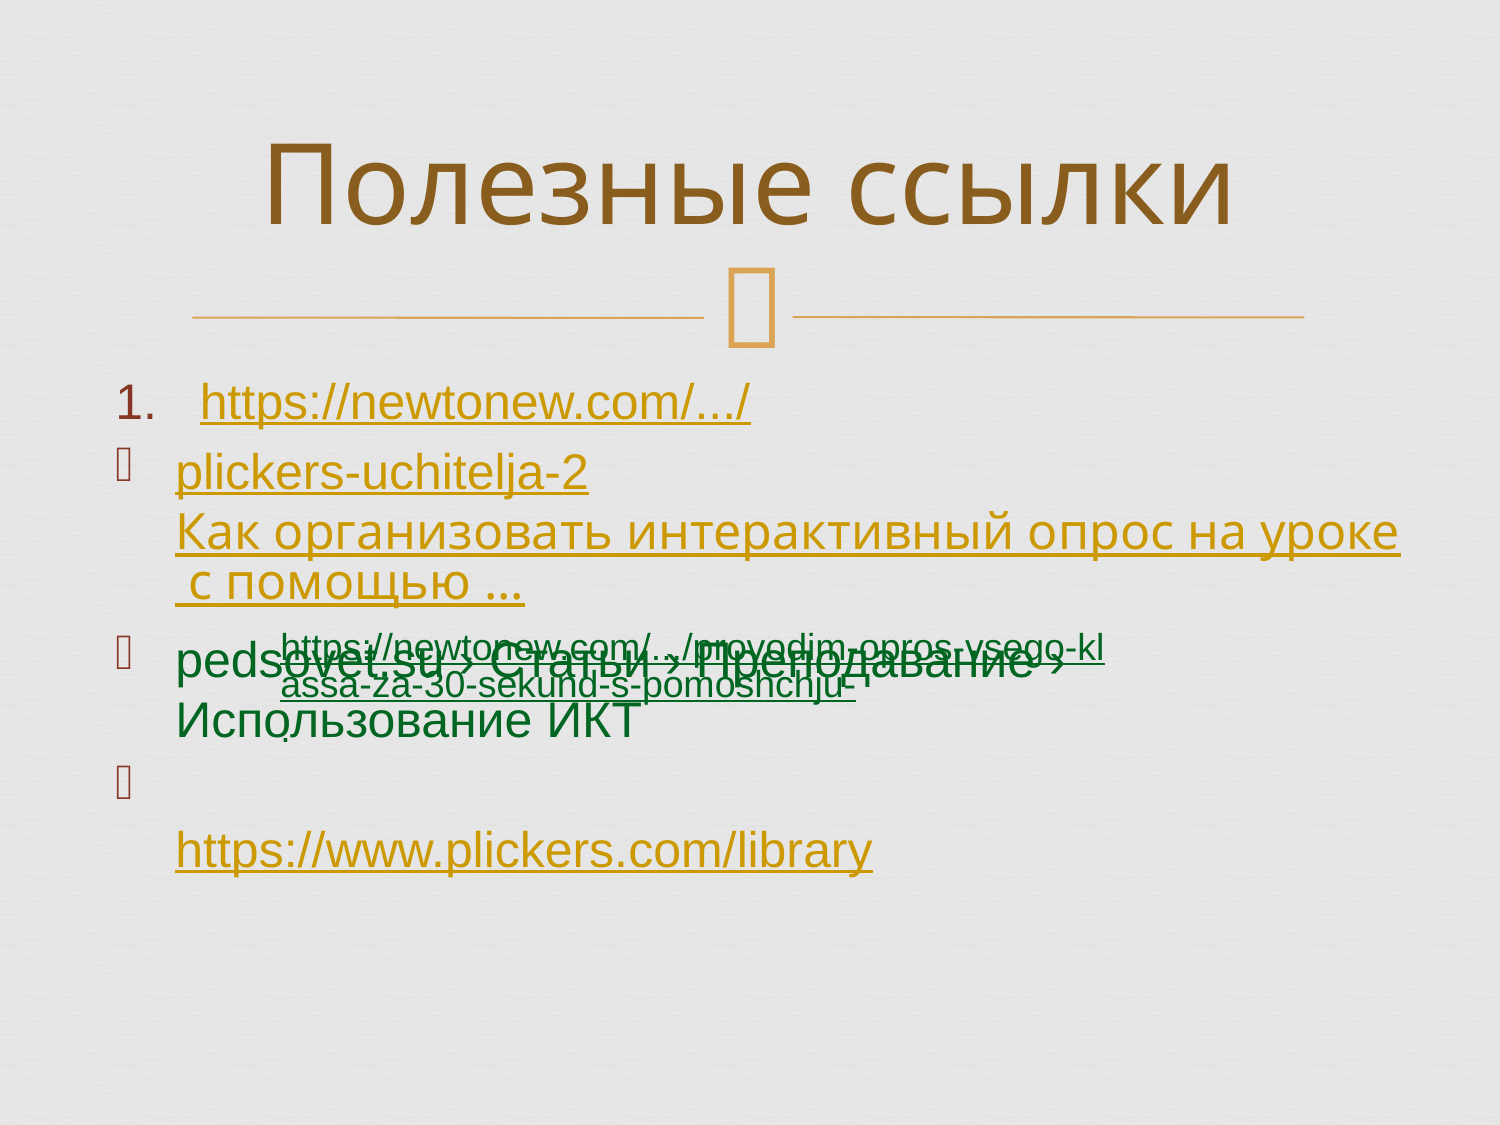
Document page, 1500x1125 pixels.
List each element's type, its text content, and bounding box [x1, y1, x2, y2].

list https://newtonew.com/.../ plickers-uchitelja-2Как организовать интерактивный опрос на уроке с помощью ... pedsovet.su › Статьи › Преподавание › Использование ИКТ https://www.plickers.com/library [100, 361, 1425, 1005]
title Полезные ссылки [112, 93, 1386, 267]
text_box https://newtonew.com/.../provodim-opros-vsego-klassa-za-30-sekund-s-pomoshchju-. [265, 615, 1126, 766]
